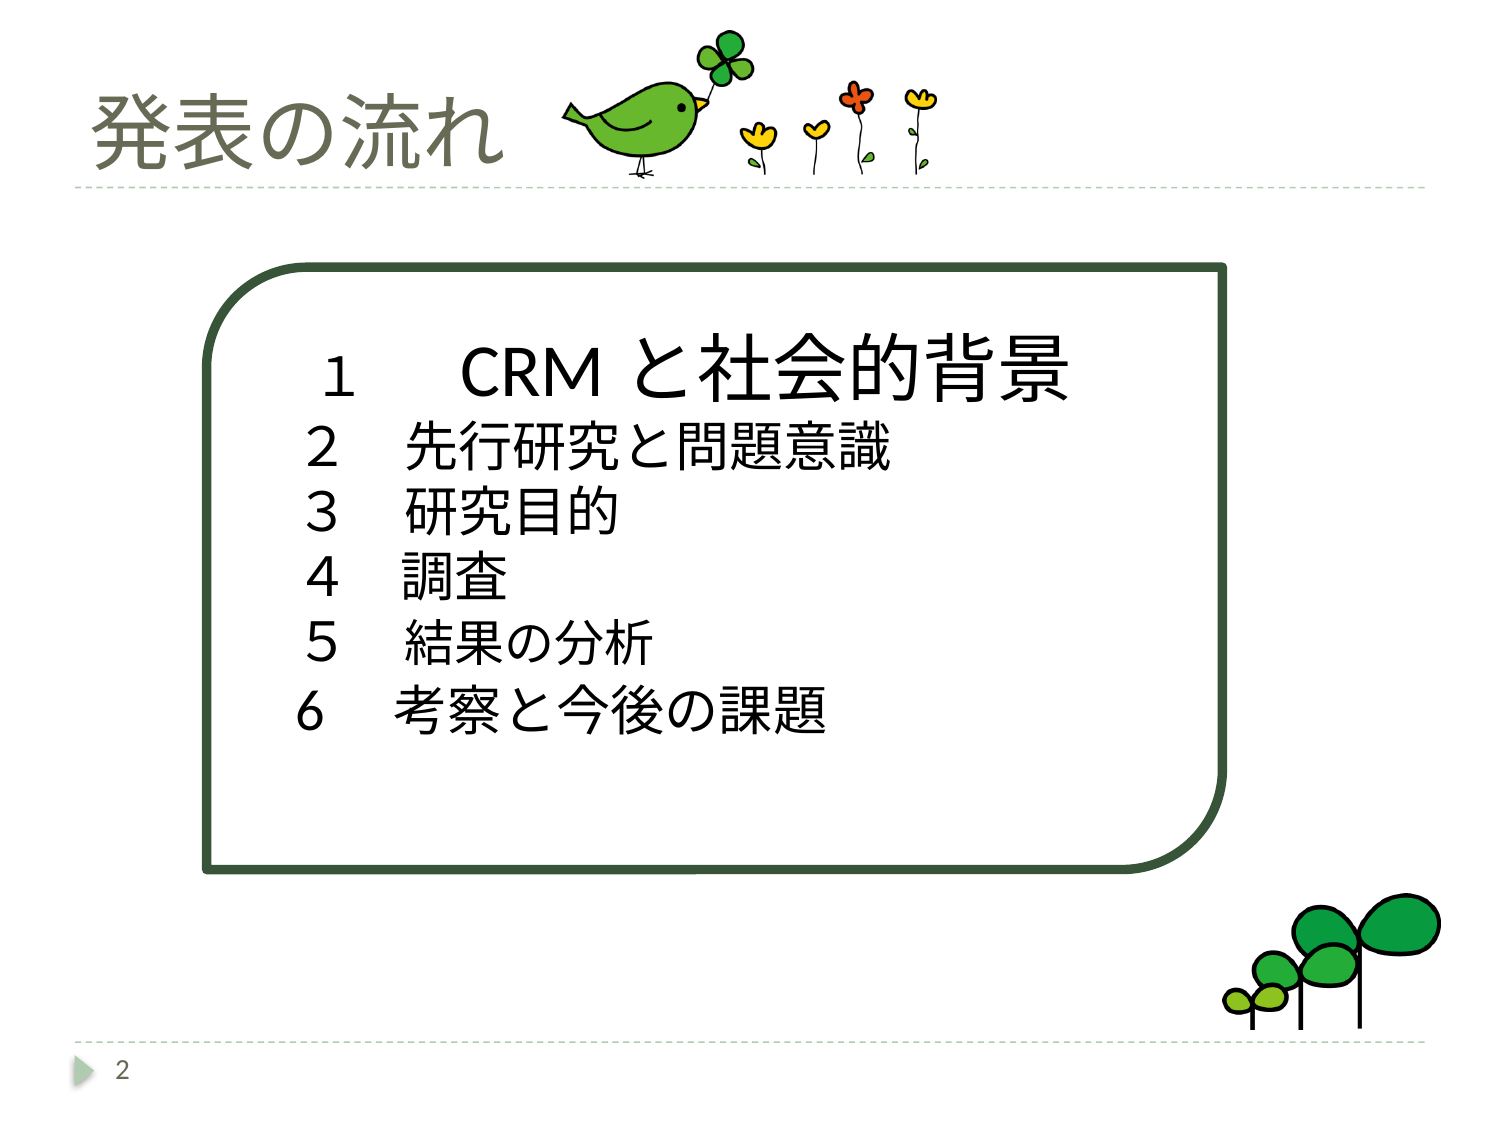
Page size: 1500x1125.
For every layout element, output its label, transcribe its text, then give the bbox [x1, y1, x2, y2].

list １ CRMと社会的背景 ２ 先行研究と問題意識 ３ 研究目的 ４ 調査 ５ 結果の分析 6 考察と今後の課題 [236, 314, 1193, 823]
picture [560, 30, 937, 179]
text_box [205, 265, 1225, 872]
slide_number 2 [100, 1042, 426, 1103]
title 発表の流れ [75, 24, 1425, 188]
picture [1222, 893, 1441, 1030]
